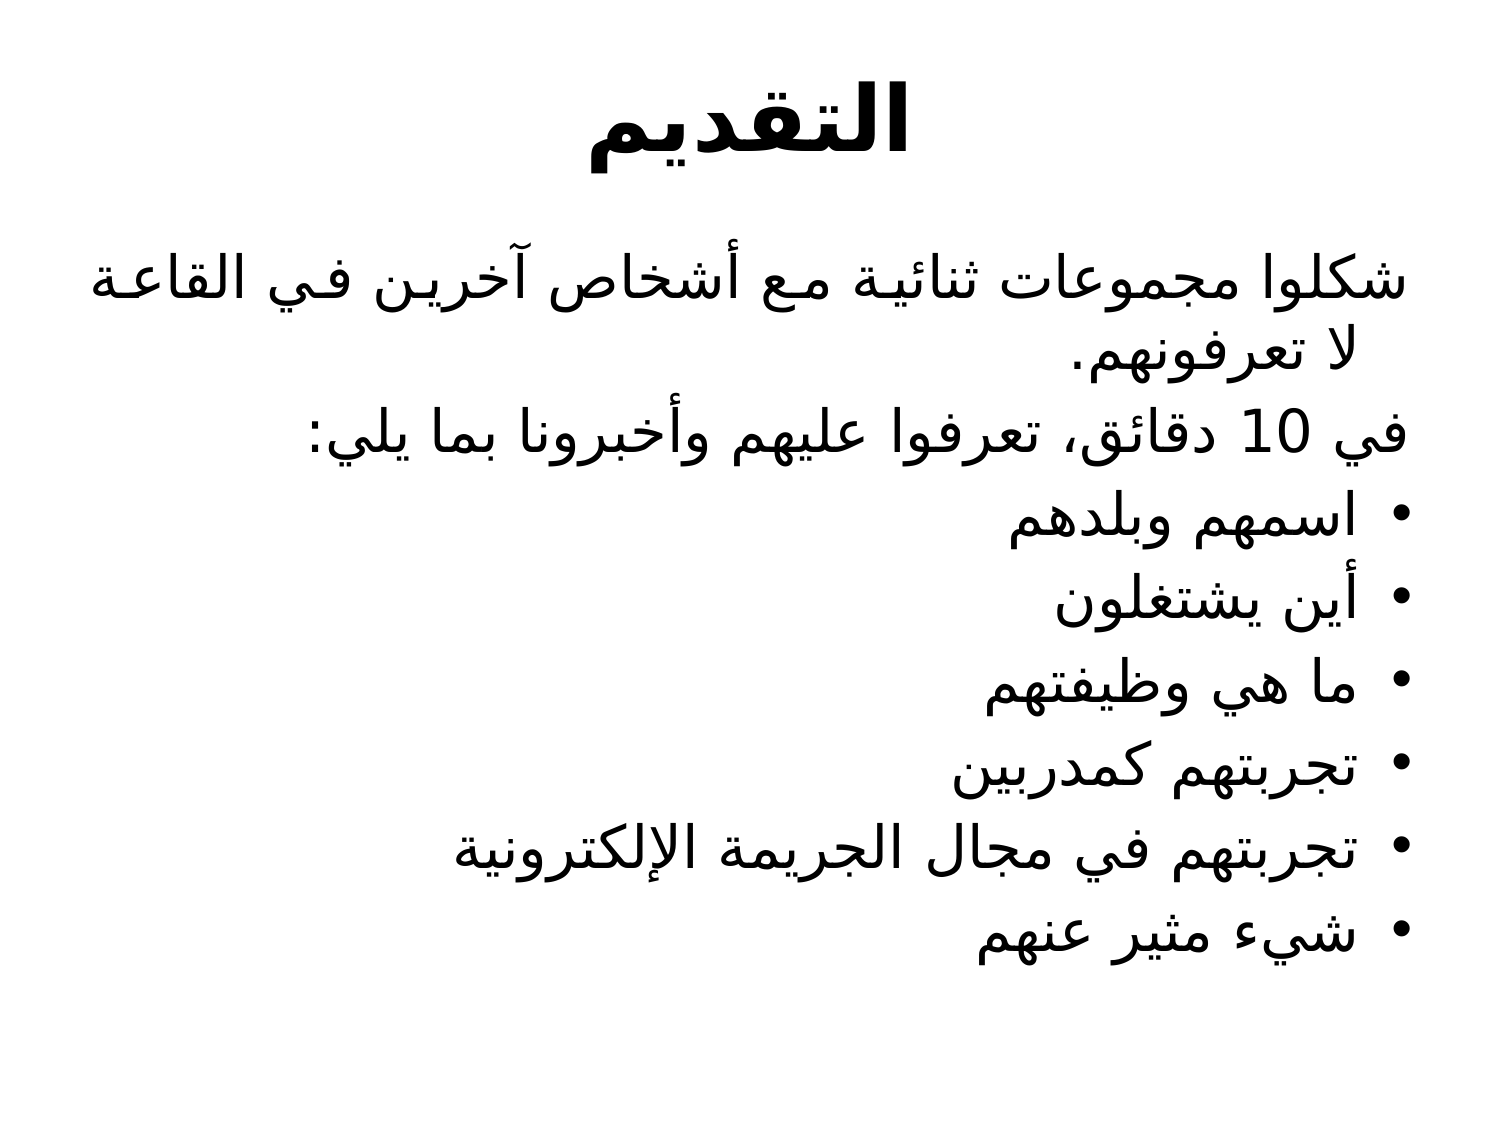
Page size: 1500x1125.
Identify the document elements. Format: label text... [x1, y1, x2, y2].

list شكلوا مجموعات ثنائية مع أشخاص آخرين في القاعة لا تعرفونهم. في 10 دقائق، تعرفوا عليهم وأخبرونا بما يلي: اسمهم وبلدهم أين يشتغلون ما هي وظيفتهم تجربتهم كمدربين تجربتهم في مجال الجريمة الإلكترونية شيء مثير عنهم [75, 231, 1425, 974]
title التقديم [75, 45, 1425, 184]
